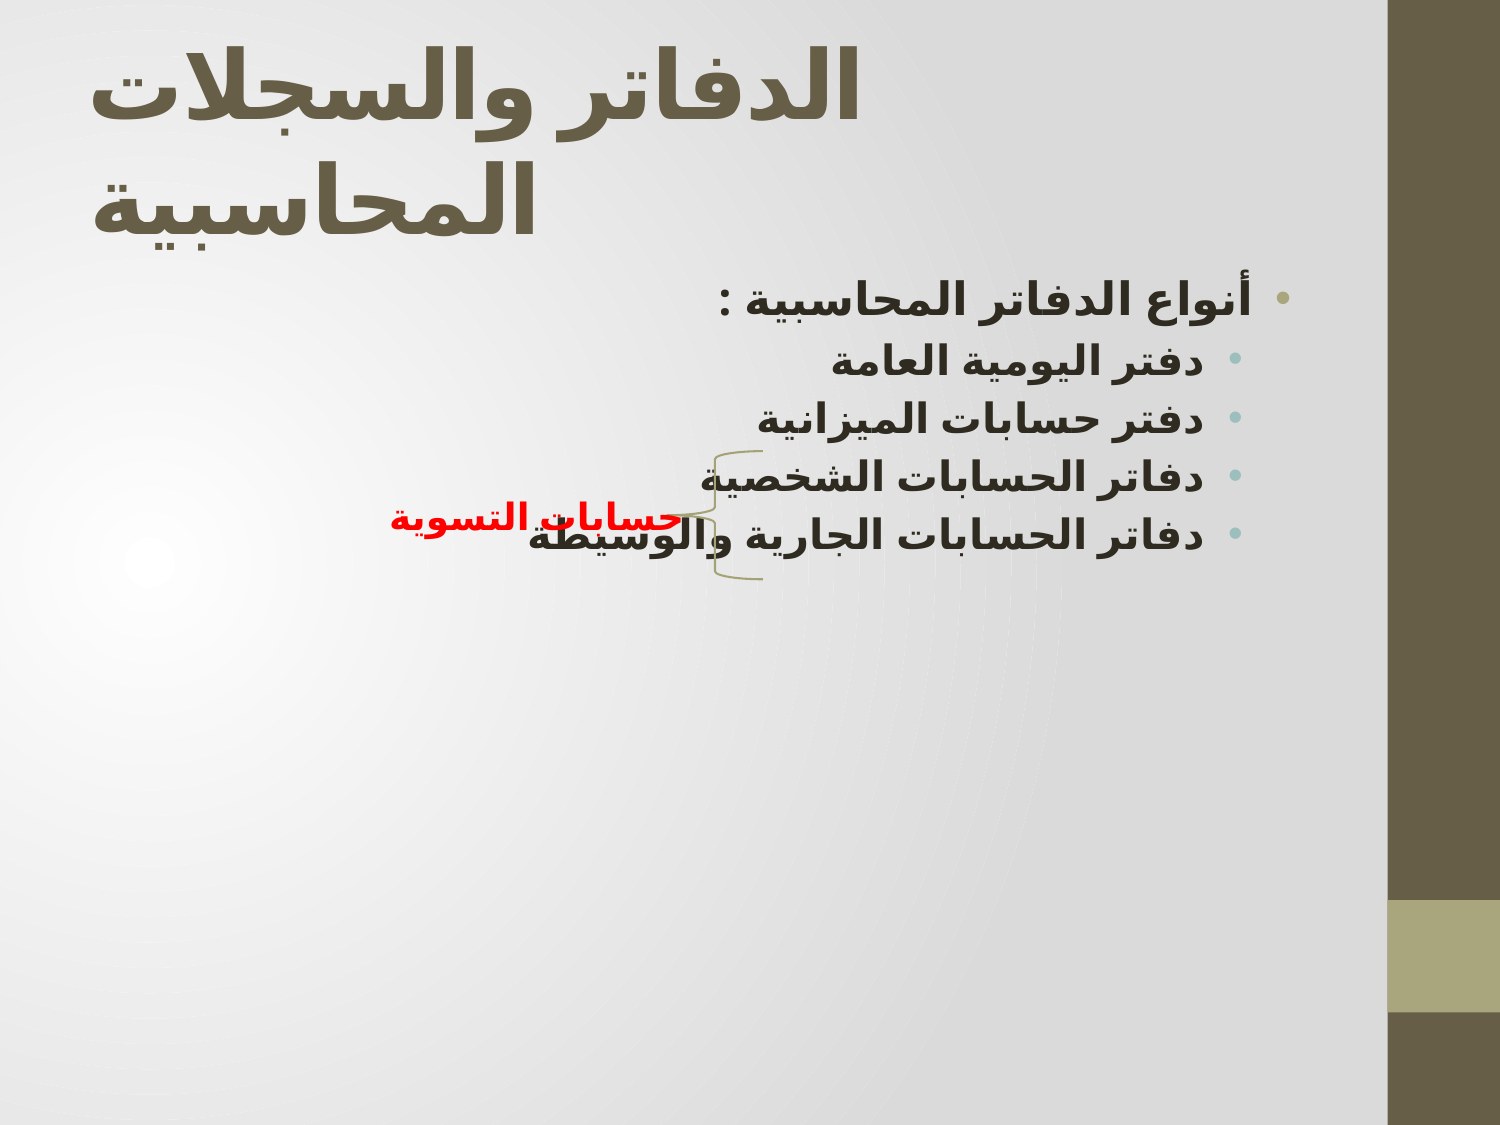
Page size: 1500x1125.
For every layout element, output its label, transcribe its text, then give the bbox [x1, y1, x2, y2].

text_box [713, 545, 763, 581]
title الدفاتر والسجلات المحاسبية [75, 45, 1325, 233]
text_box حسابات التسوية [306, 484, 768, 545]
list أنواع الدفاتر المحاسبية : دفتر اليومية العامة دفتر حسابات الميزانية دفاتر الحسابات الشخصية دفاتر الحسابات الجارية والوسيطة [75, 262, 1325, 1050]
text_box [713, 450, 763, 484]
